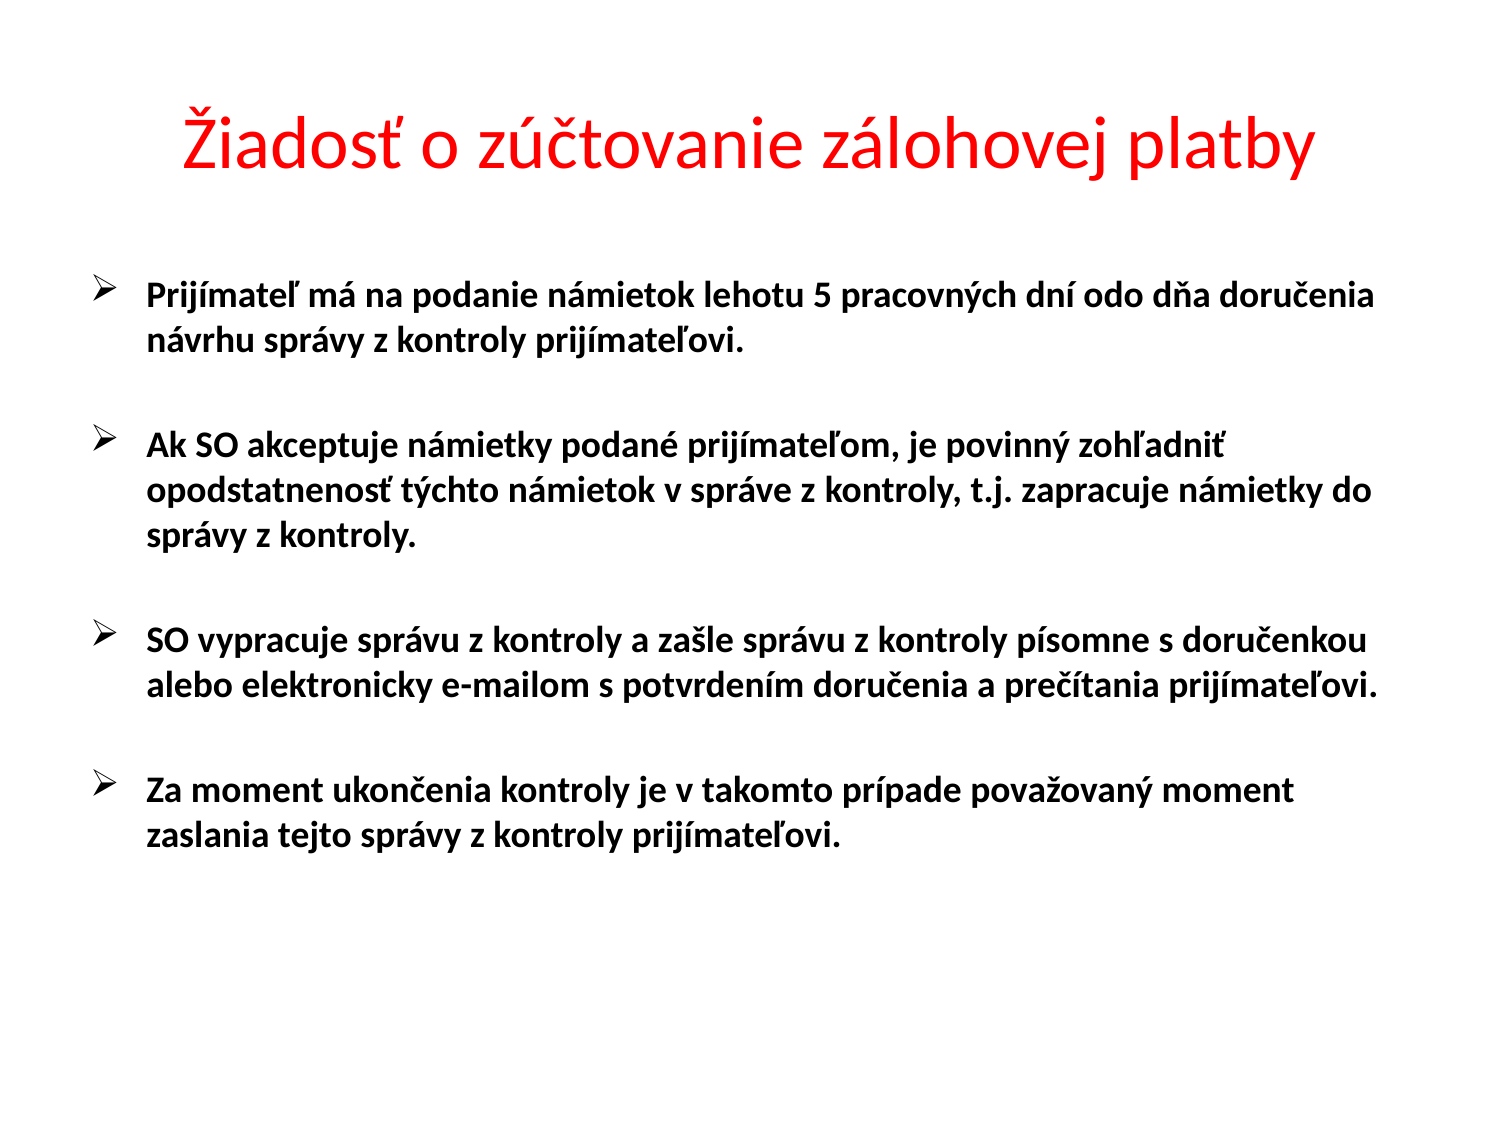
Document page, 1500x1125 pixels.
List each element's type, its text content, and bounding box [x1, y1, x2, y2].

title Žiadosť o zúčtovanie zálohovej platby [74, 44, 1426, 233]
list Prijímateľ má na podanie námietok lehotu 5 pracovných dní odo dňa doručenia návrhu správy z kontroly prijímateľovi. Ak SO akceptuje námietky podané prijímateľom, je povinný zohľadniť opodstatnenosť týchto námietok v správe z kontroly, t.j. zapracuje námietky do správy z kontroly. SO vypracuje správu z kontroly a zašle správu z kontroly písomne s doručenkou alebo elektronicky e-mailom s potvrdením doručenia a prečítania prijímateľovi. Za moment ukončenia kontroly je v takomto prípade považovaný moment zaslania tejto správy z kontroly prijímateľovi. [74, 262, 1426, 1006]
